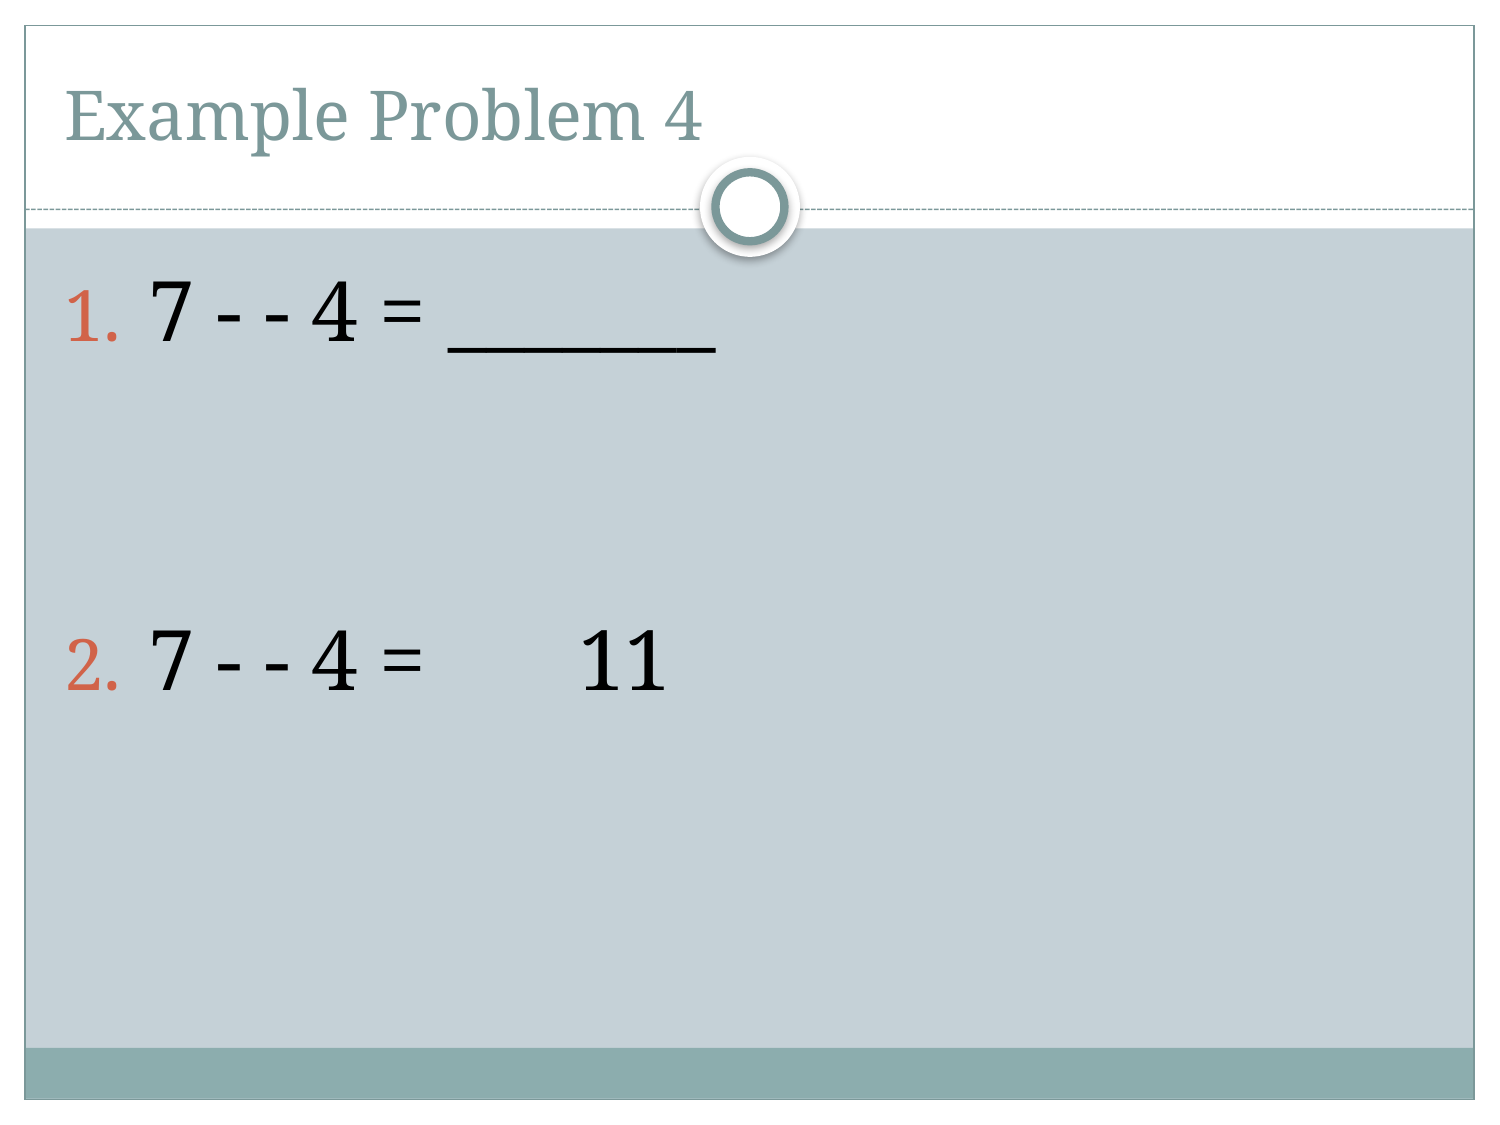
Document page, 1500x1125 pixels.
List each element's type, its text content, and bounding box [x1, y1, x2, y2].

title Example Problem 4 [49, 37, 1450, 162]
list 7 - - 4 = _______ 7 - - 4 = 11 [49, 250, 1445, 1001]
